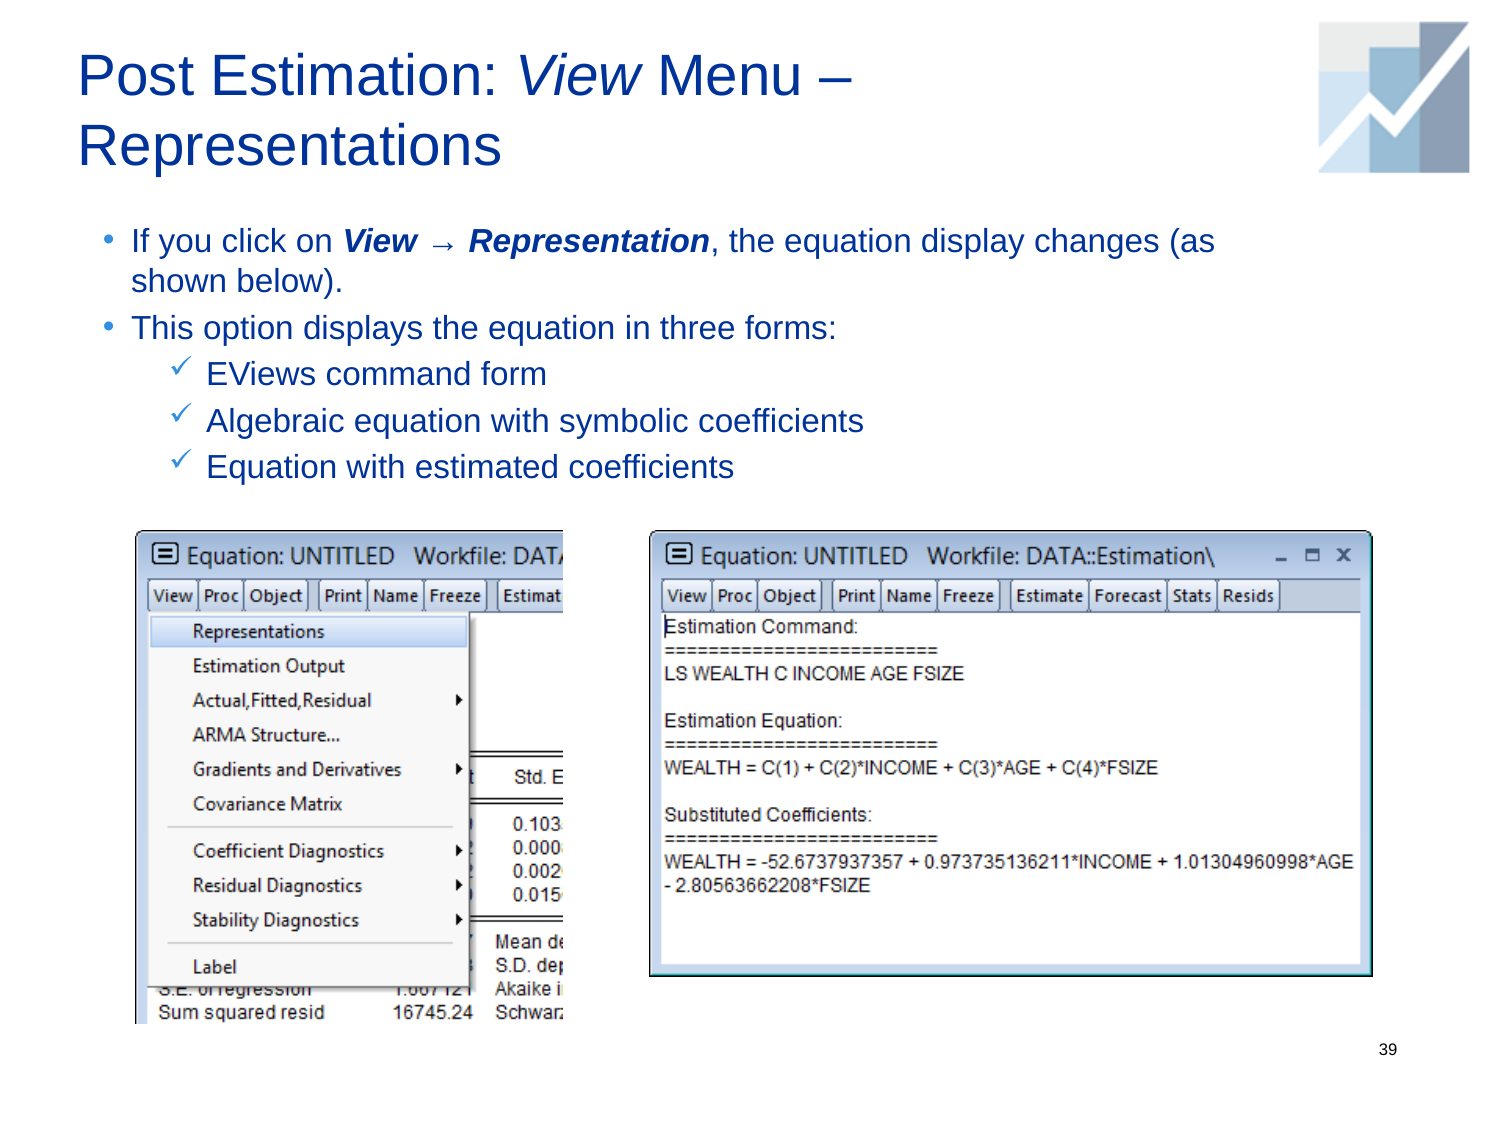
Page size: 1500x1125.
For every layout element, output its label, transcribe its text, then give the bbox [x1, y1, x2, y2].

text_box If you click on View → Representation, the equation display changes (as shown below). This option displays the equation in three forms: EViews command form Algebraic equation with symbolic coefficients Equation with estimated coefficients [88, 212, 1325, 531]
title Post Estimation: View Menu – Representations [62, 0, 1297, 185]
picture [648, 530, 1373, 977]
picture [135, 530, 563, 1024]
picture [1300, 11, 1479, 181]
slide_number 39 [1262, 1015, 1413, 1067]
